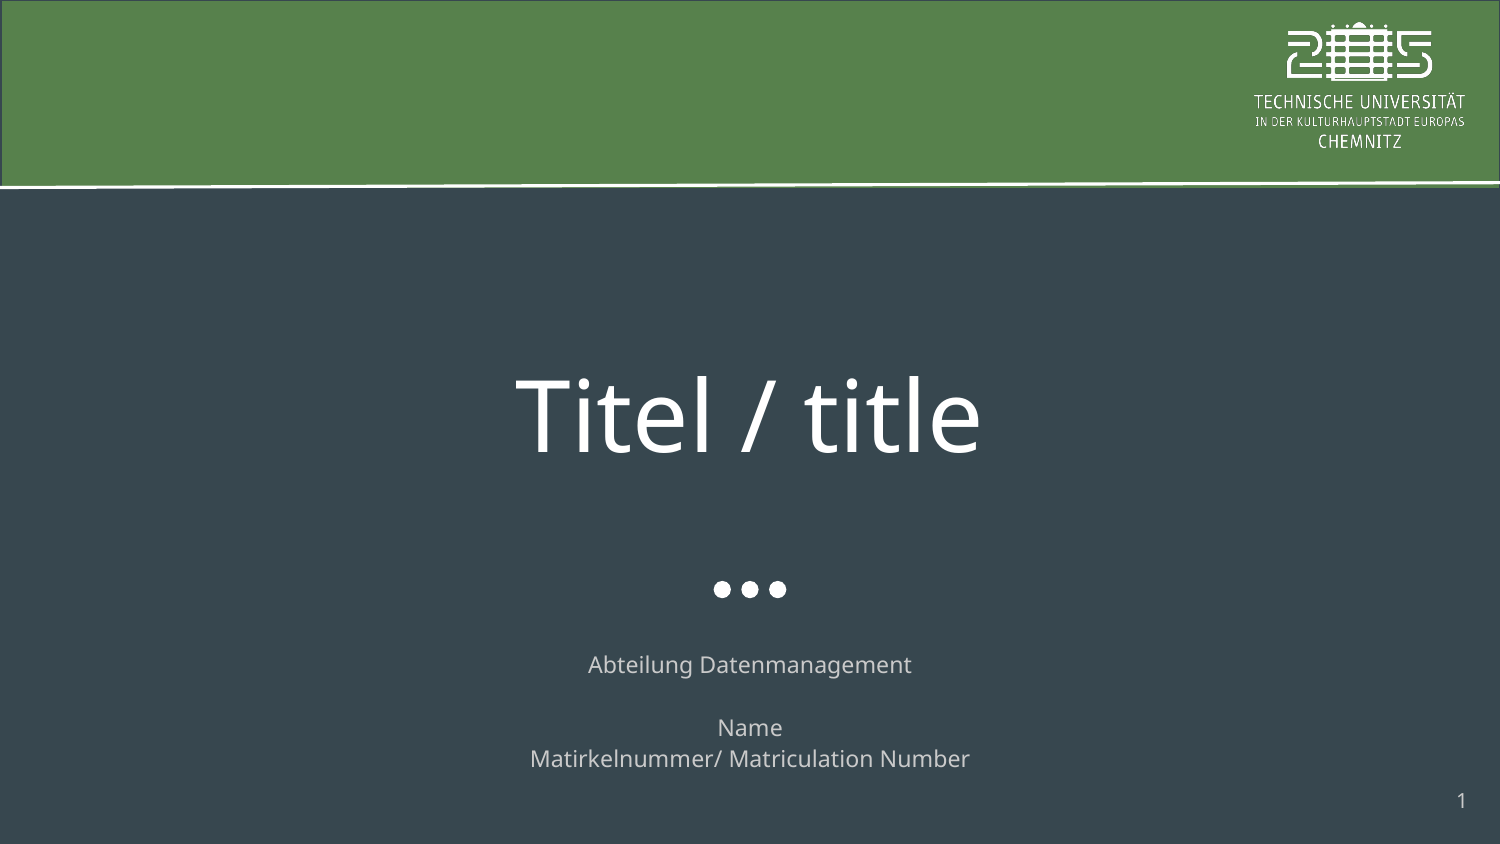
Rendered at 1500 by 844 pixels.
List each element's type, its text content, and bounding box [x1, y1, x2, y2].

slide_number ‹#› [1392, 767, 1483, 833]
picture [0, 0, 1500, 185]
title Titel / title [110, 275, 1390, 559]
subtitle Abteilung Datenmanagement Name Matirkelnummer/ Matriculation Number [110, 633, 1390, 790]
picture [330, 185, 1500, 189]
